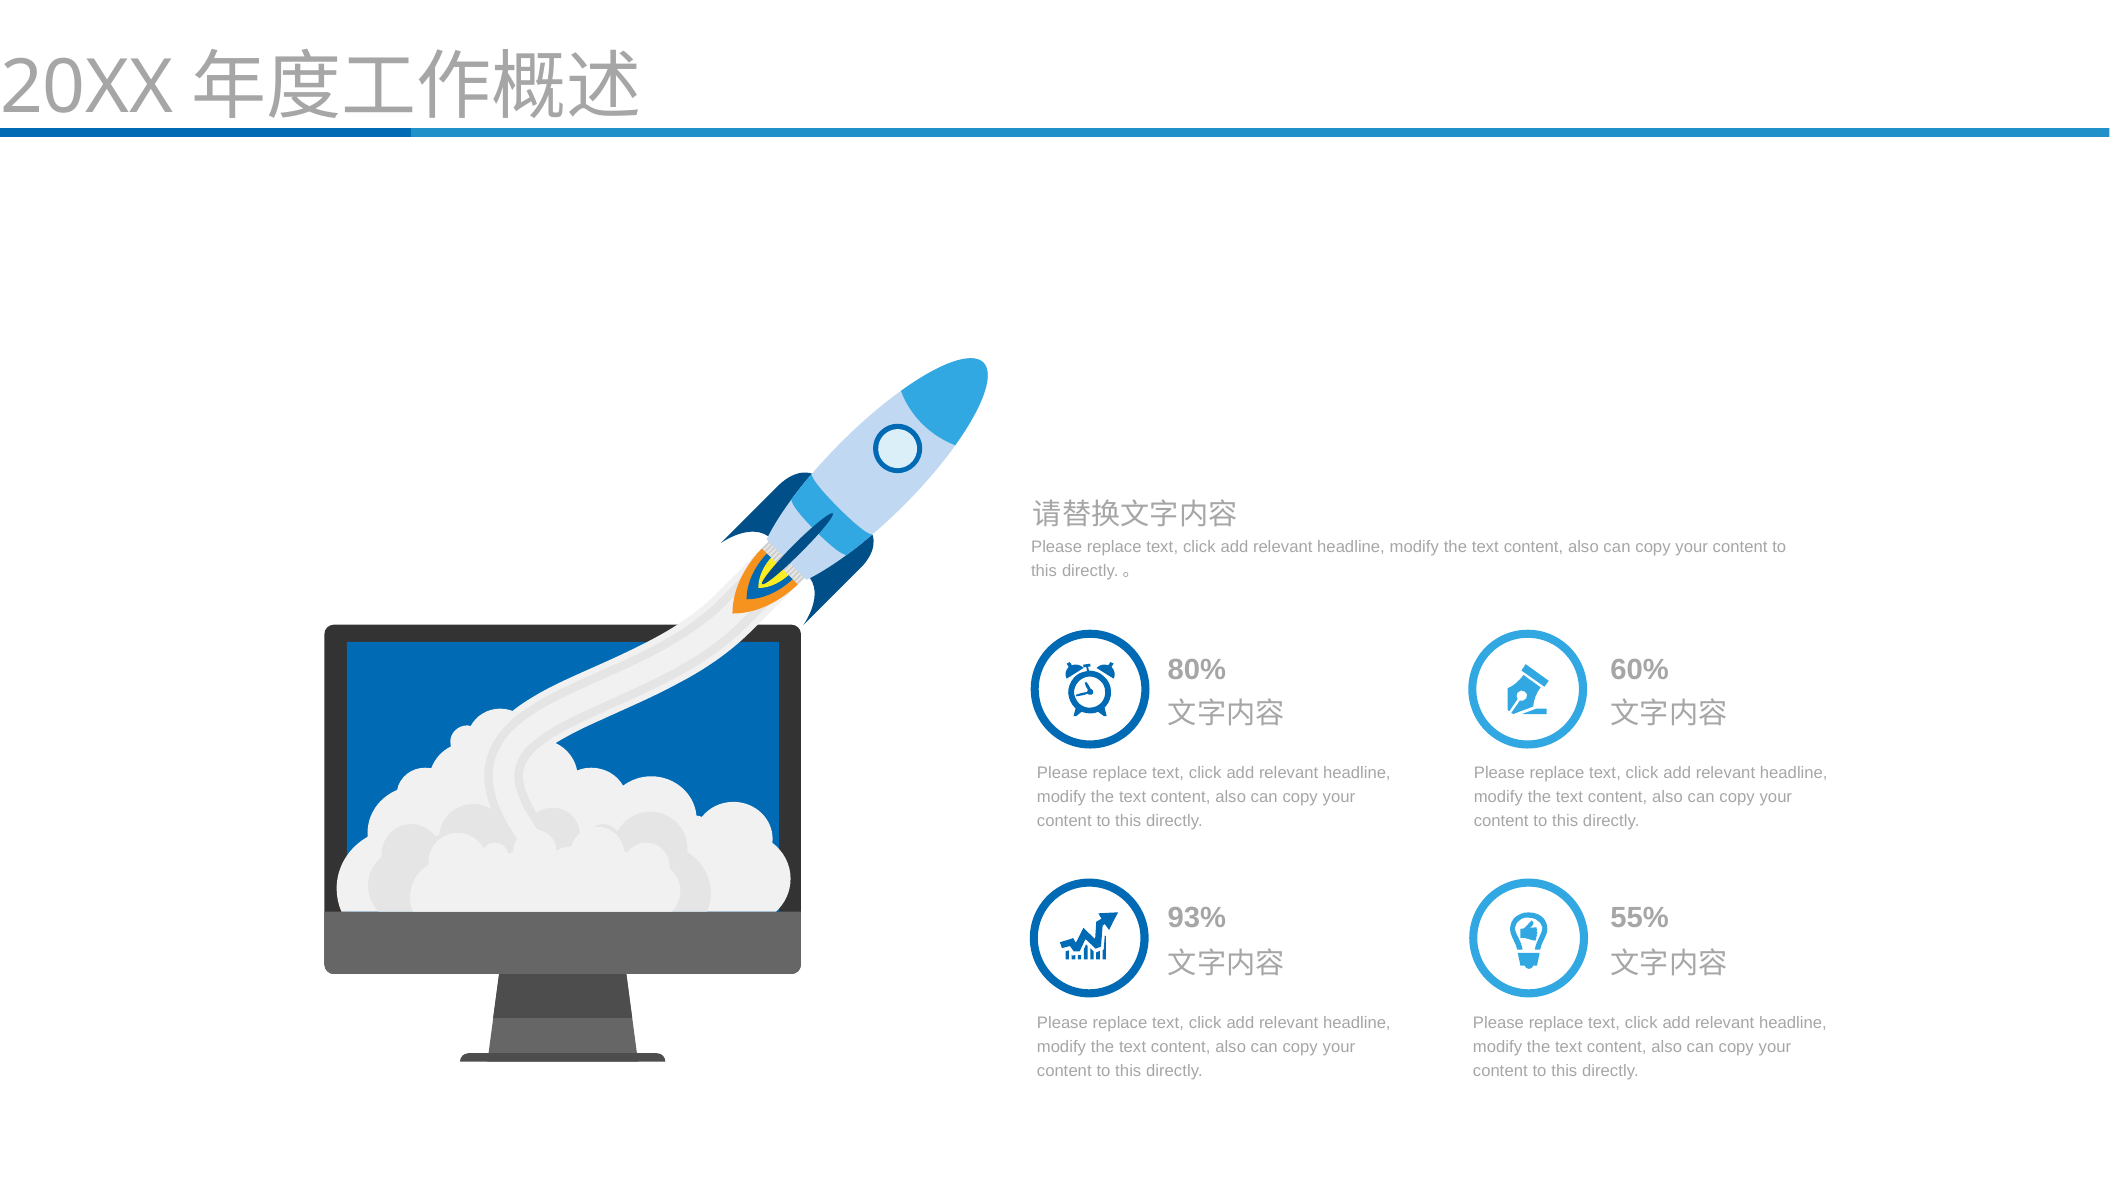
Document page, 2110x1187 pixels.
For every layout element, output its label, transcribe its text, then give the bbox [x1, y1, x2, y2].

text_box [1090, 948, 1094, 960]
text_box 55% [1595, 883, 1684, 941]
text_box [1065, 662, 1111, 717]
text_box [1096, 662, 1115, 679]
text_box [324, 345, 1001, 1062]
text_box 文字内容 [1595, 680, 1743, 737]
text_box 93% [1152, 883, 1242, 941]
text_box Please replace text, click add relevant headline, modify the text content, also can copy your content to this directly. [1022, 750, 1416, 837]
text_box 文字内容 [1153, 930, 1300, 988]
text_box 请替换文字内容 [1018, 481, 1253, 524]
text_box [1059, 912, 1119, 952]
text_box Please replace text, click add relevant headline, modify the text content, also can copy your content to this directly. [1459, 750, 1853, 837]
text_box Please replace text, click add relevant headline, modify the text content, also can copy your content to this directly.。 [1016, 524, 1825, 588]
text_box Please replace text, click add relevant headline, modify the text content, also can copy your content to this directly. [1458, 1000, 1852, 1087]
text_box 20XX年度工作概述 [0, 37, 785, 129]
text_box [1517, 952, 1540, 969]
text_box 文字内容 [1595, 930, 1743, 988]
text_box [1096, 950, 1100, 960]
text_box [1468, 877, 1590, 999]
text_box [1028, 877, 1150, 999]
text_box [1510, 912, 1548, 950]
text_box [1029, 628, 1151, 750]
text_box [1102, 935, 1106, 960]
text_box [1065, 950, 1069, 960]
text_box [1467, 628, 1589, 750]
text_box [1083, 944, 1088, 960]
text_box 文字内容 [1153, 680, 1300, 737]
text_box 80% [1152, 636, 1242, 693]
text_box 60% [1595, 636, 1684, 693]
text_box Please replace text, click add relevant headline, modify the text content, also can copy your content to this directly. [1022, 1000, 1416, 1087]
text_box [1507, 664, 1549, 715]
